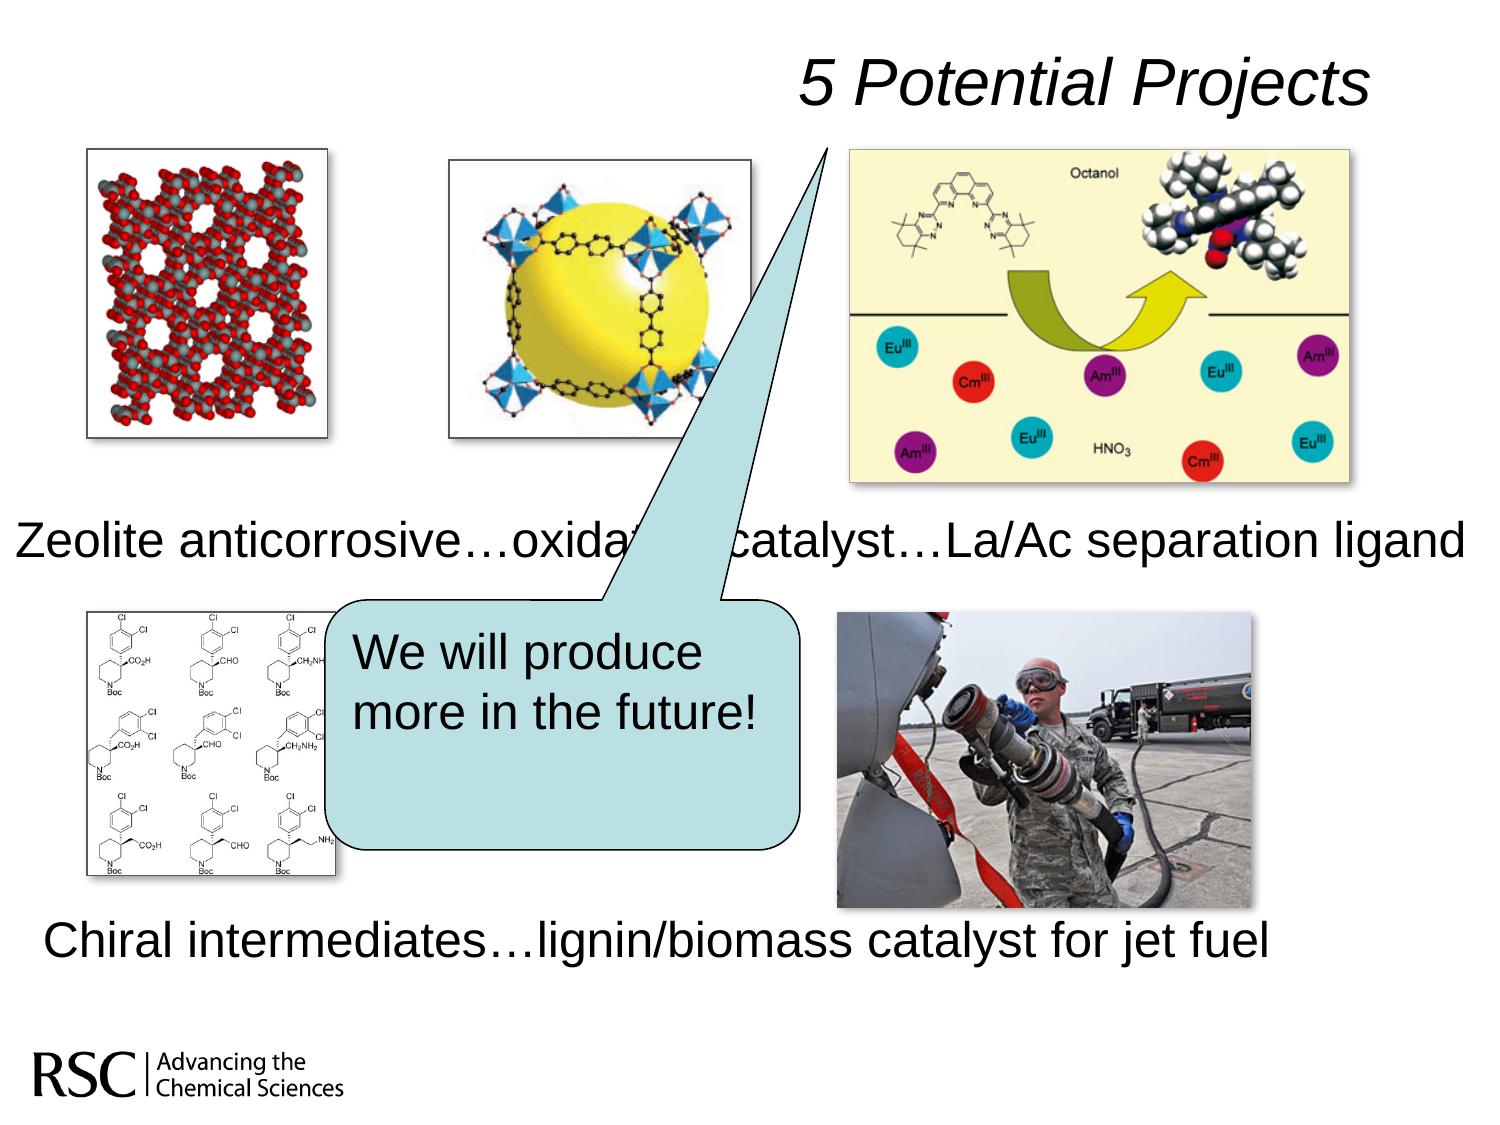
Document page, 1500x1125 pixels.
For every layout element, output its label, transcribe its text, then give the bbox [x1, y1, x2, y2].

text_box We will produce more in the future! [336, 147, 828, 850]
picture [87, 612, 335, 876]
picture [837, 612, 1251, 909]
picture [849, 149, 1351, 484]
list Zeolite anticorrosive…oxidation catalyst…La/Ac separation ligand Chiral intermediates…lignin/biomass catalyst for jet fuel [0, 499, 1500, 973]
picture [449, 160, 751, 438]
picture [87, 149, 327, 438]
title 5 Potential Projects [111, 30, 1388, 162]
